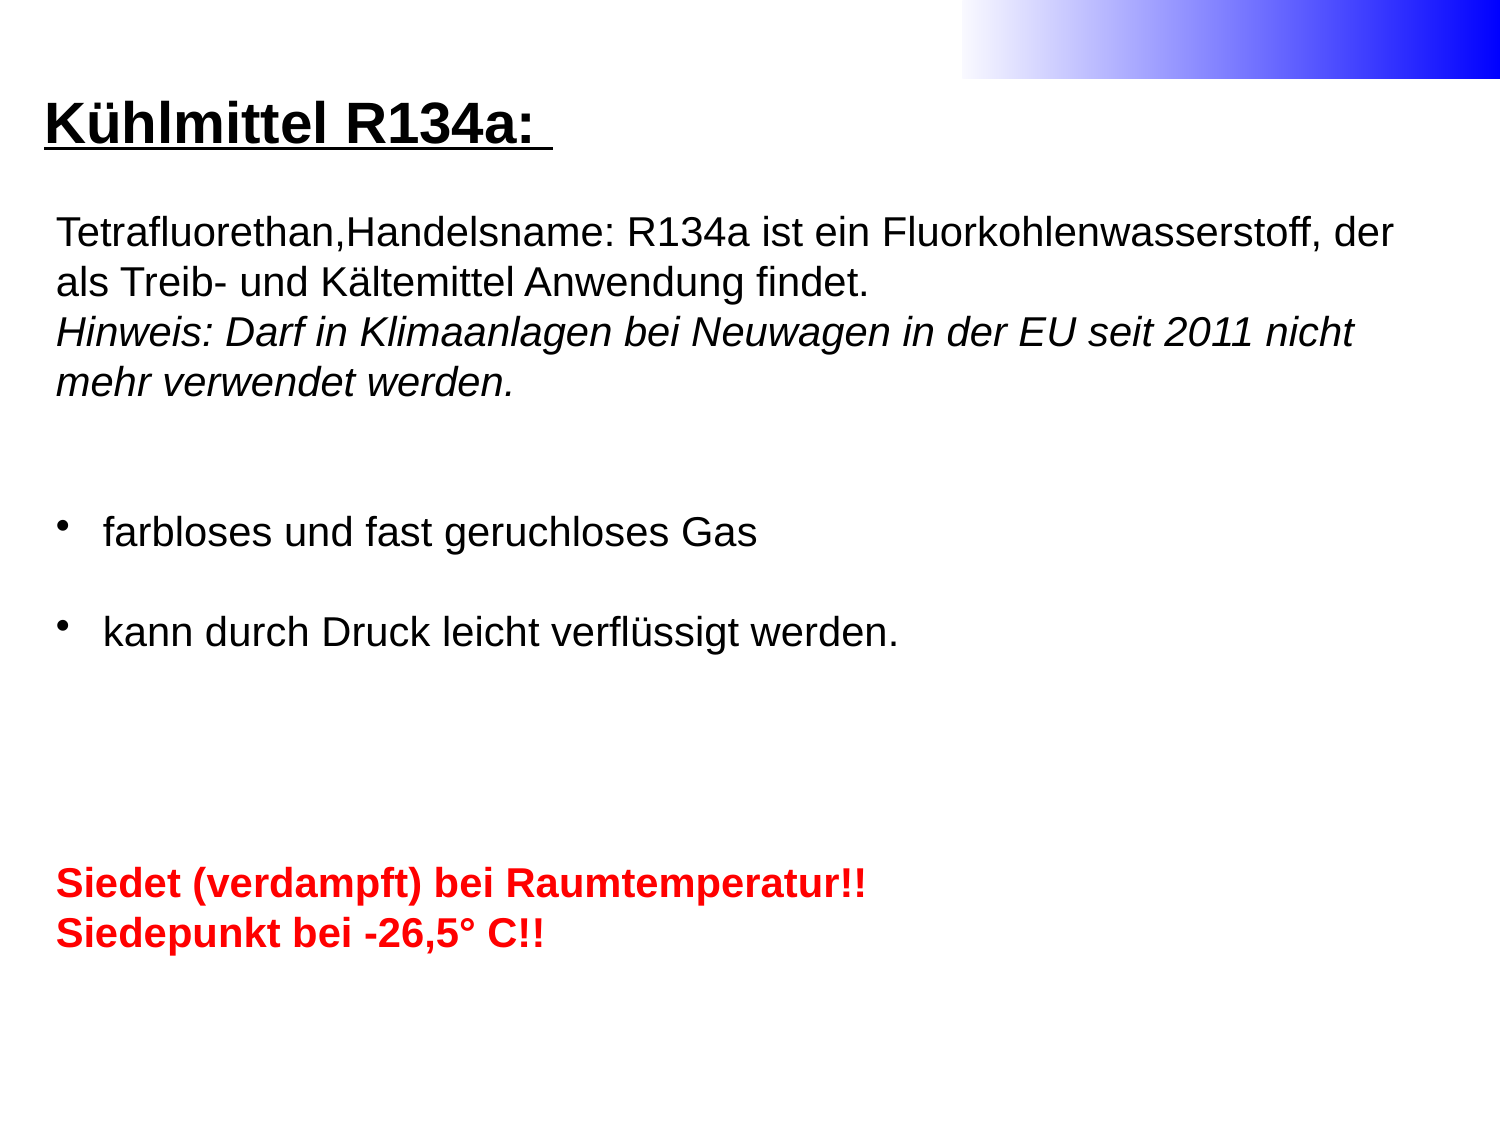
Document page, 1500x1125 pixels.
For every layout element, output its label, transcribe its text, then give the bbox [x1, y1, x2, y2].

text_box Kühlmittel R134a: [29, 78, 1176, 233]
text_box Tetrafluorethan,Handelsname: R134a ist ein Fluorkohlenwasserstoff, der als Treib- und Kältemittel Anwendung findet. Hinweis: Darf in Klimaanlagen bei Neuwagen in der EU seit 2011 nicht mehr verwendet werden. farbloses und fast geruchloses Gas kann durch Druck leicht verflüssigt werden. Siedet (verdampft) bei Raumtemperatur!! Siedepunkt bei -26,5° C!! [41, 197, 1467, 963]
